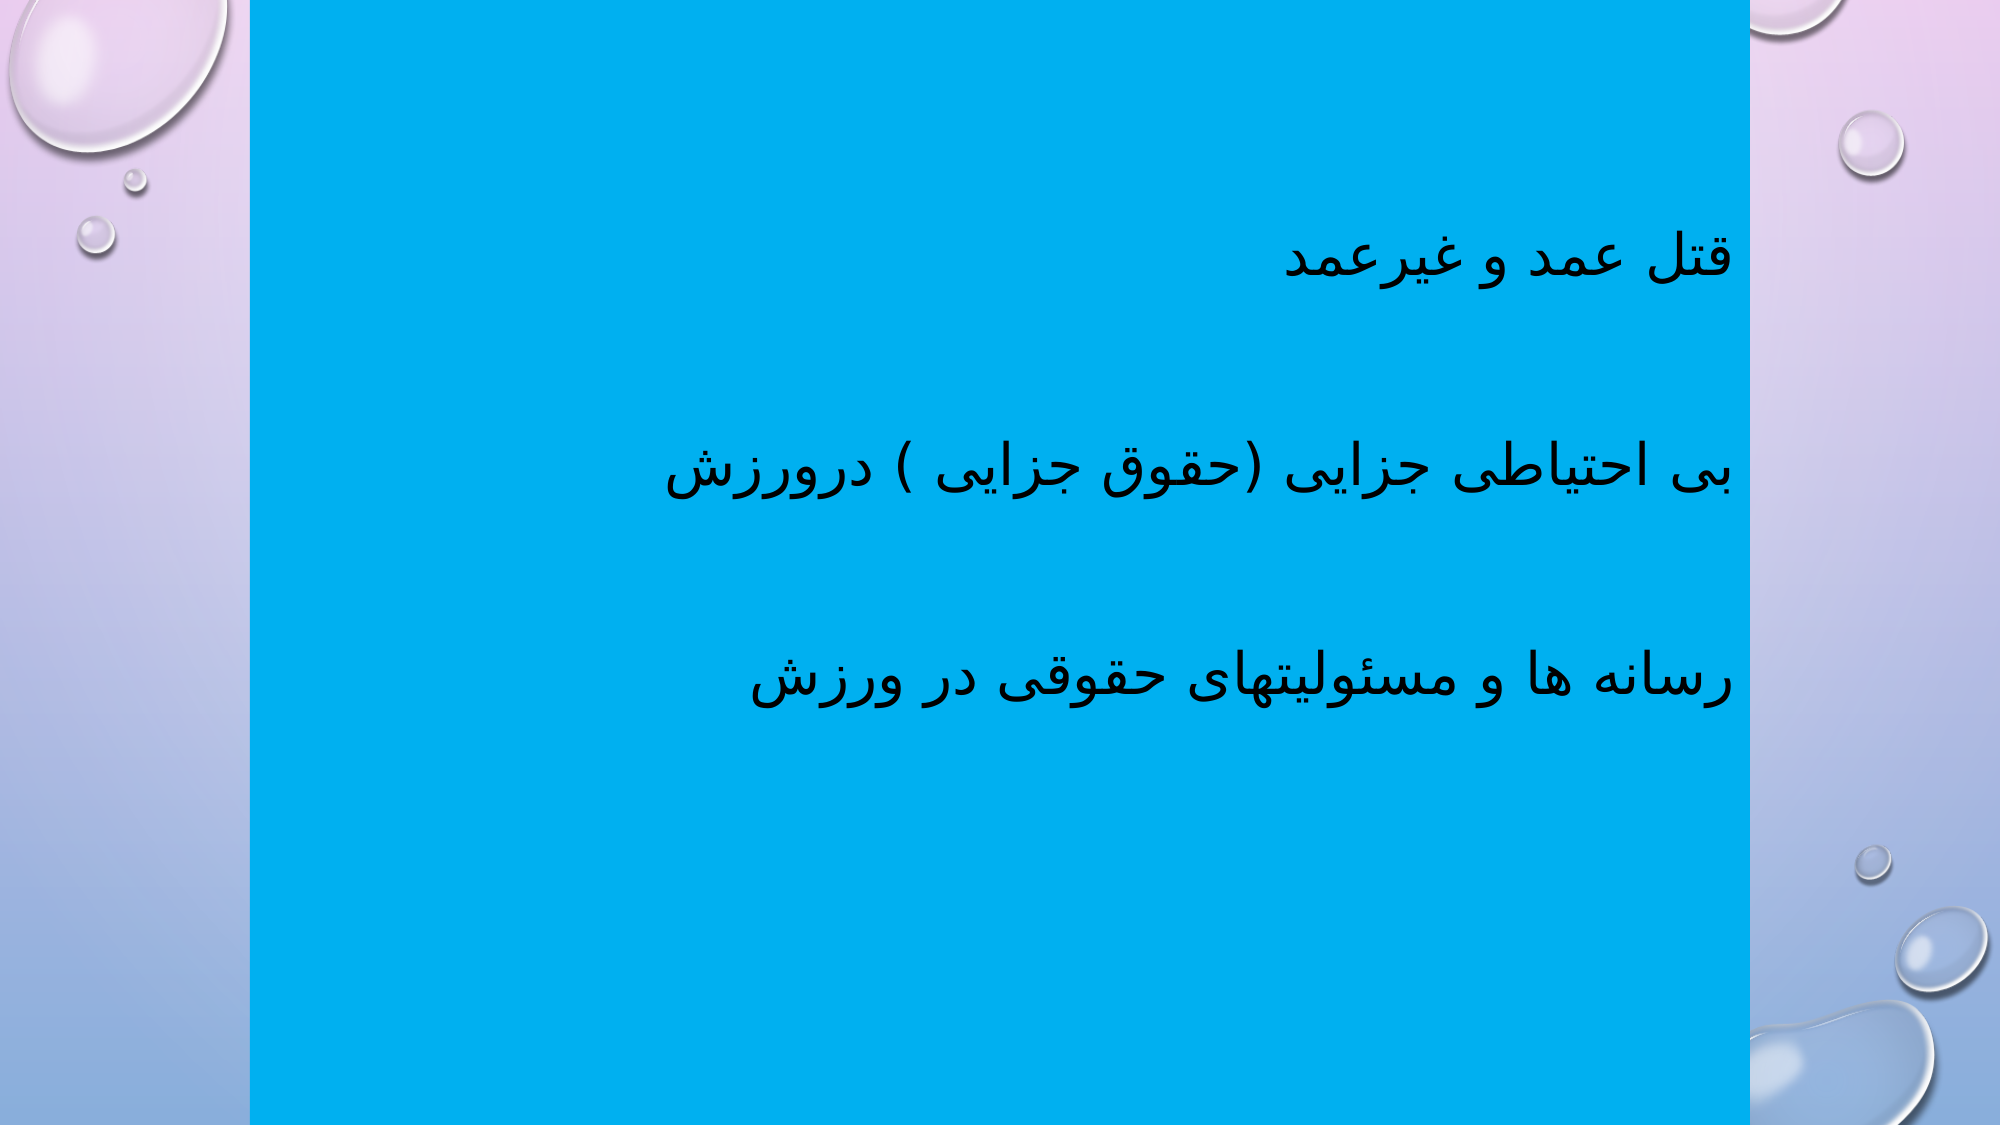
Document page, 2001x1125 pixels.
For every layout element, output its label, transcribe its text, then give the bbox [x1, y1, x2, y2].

picture [0, 0, 249, 1125]
list قتل عمد و غیرعمد بی احتیاطی جزایی (حقوق جزایی ) درورزش رسانه ها و مسئولیتهای حقوقی در ورزش [249, 0, 1750, 1125]
picture [1751, 0, 2000, 1125]
